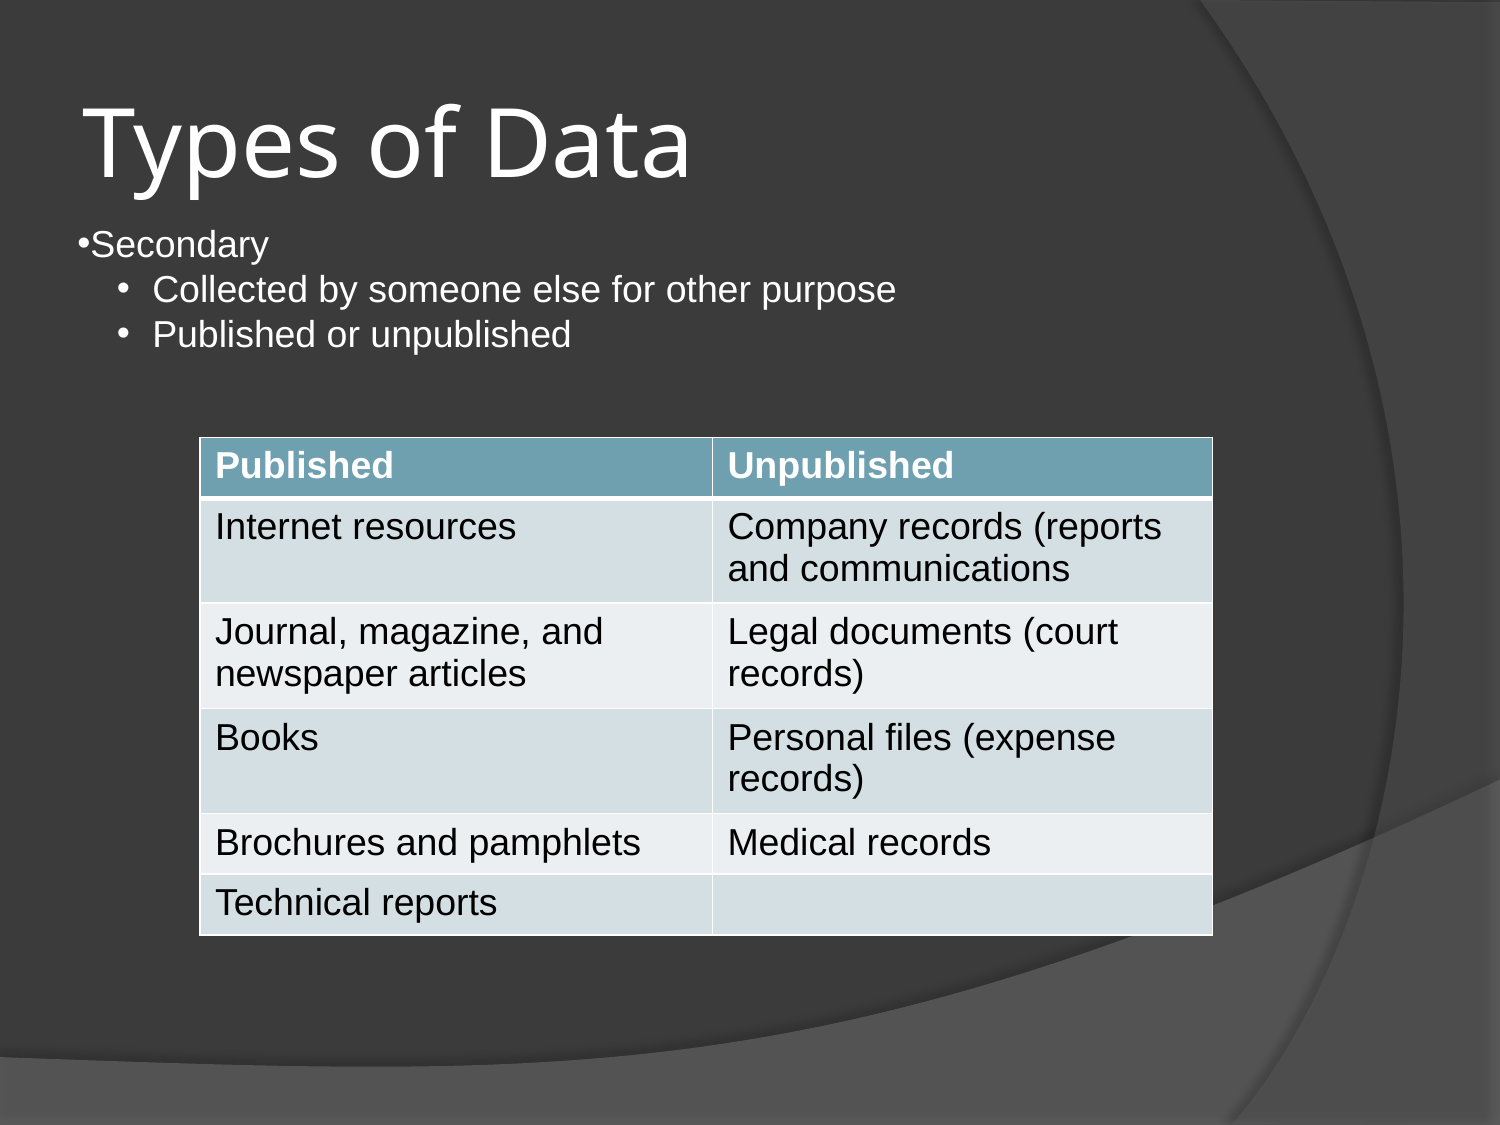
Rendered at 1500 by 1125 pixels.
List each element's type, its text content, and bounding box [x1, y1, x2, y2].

table_header Unpublished [713, 438, 1212, 496]
table_cell Personal files (expense records) [713, 709, 1212, 813]
table_cell Books [201, 709, 712, 813]
table_cell Brochures and pamphlets [201, 814, 712, 873]
table_cell Journal, magazine, and newspaper articles [201, 604, 712, 708]
table_cell Legal documents (court records) [713, 604, 1212, 708]
table_cell Internet resources [201, 501, 712, 602]
table_header Published [201, 438, 712, 496]
title Types of Data [75, 45, 1301, 212]
table_cell [713, 875, 1212, 934]
text_box Secondary Collected by someone else for other purpose Published or unpublished [62, 212, 1438, 363]
table_cell Company records (reports and communications [713, 501, 1212, 602]
table_cell Technical reports [201, 875, 712, 934]
table_cell Medical records [713, 814, 1212, 873]
